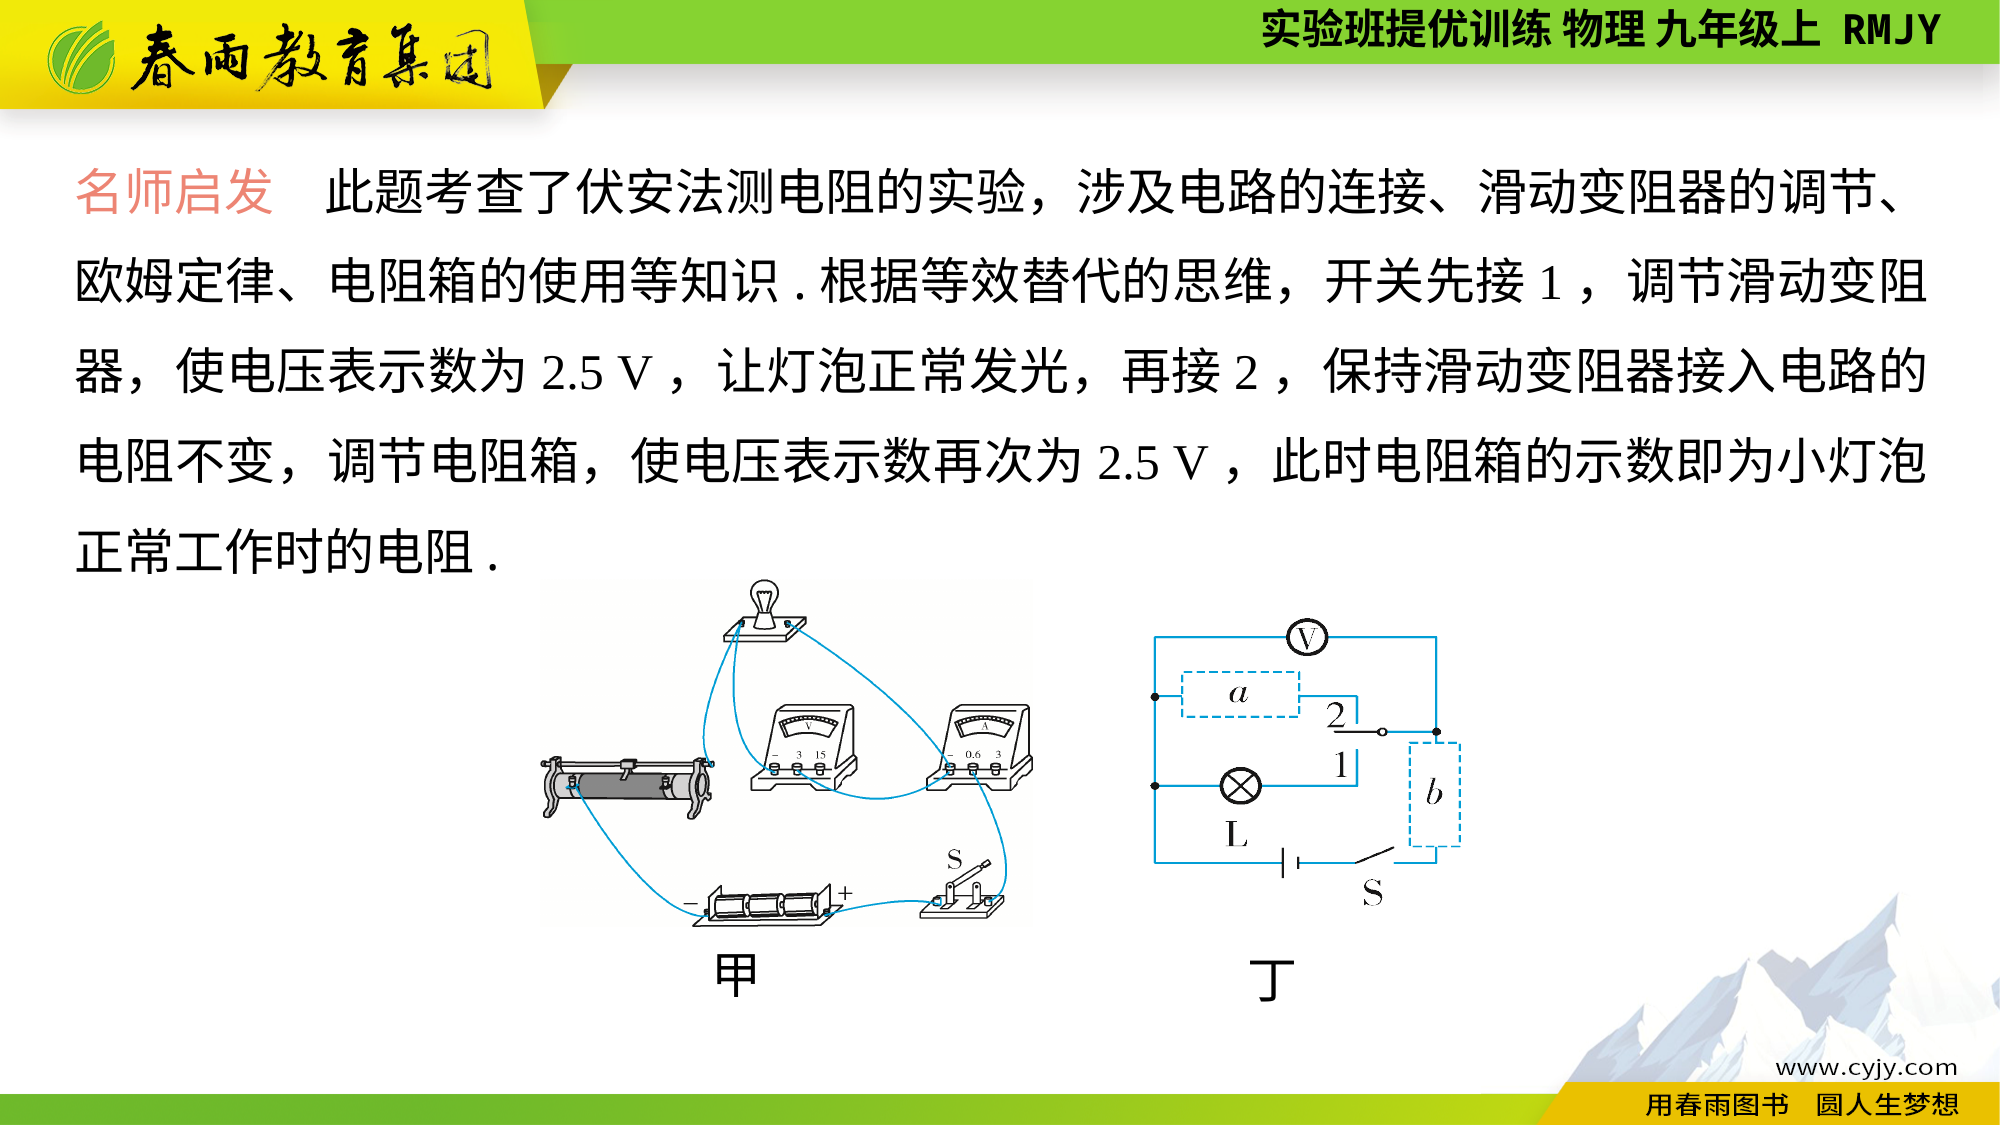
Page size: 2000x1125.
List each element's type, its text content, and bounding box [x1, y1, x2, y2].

text_box 甲 [697, 935, 777, 1011]
text_box 丁 [1232, 923, 1312, 1017]
list 名师启发 此题考查了伏安法测电阻的实验，涉及电路的连接、滑动变阻器的调节、欧姆定律、电阻箱的使用等知识.根据等效替代的思维，开关先接1，调节滑动变阻器，使电压表示数为2.5 V，让灯泡正常发光，再接2，保持滑动变阻器接入电路的电阻不变，调节电阻箱，使电压表示数再次为2.5 V，此时电阻箱的示数即为小灯泡正常工作时的电阻. [59, 122, 1944, 581]
picture [0, 0, 2000, 1125]
